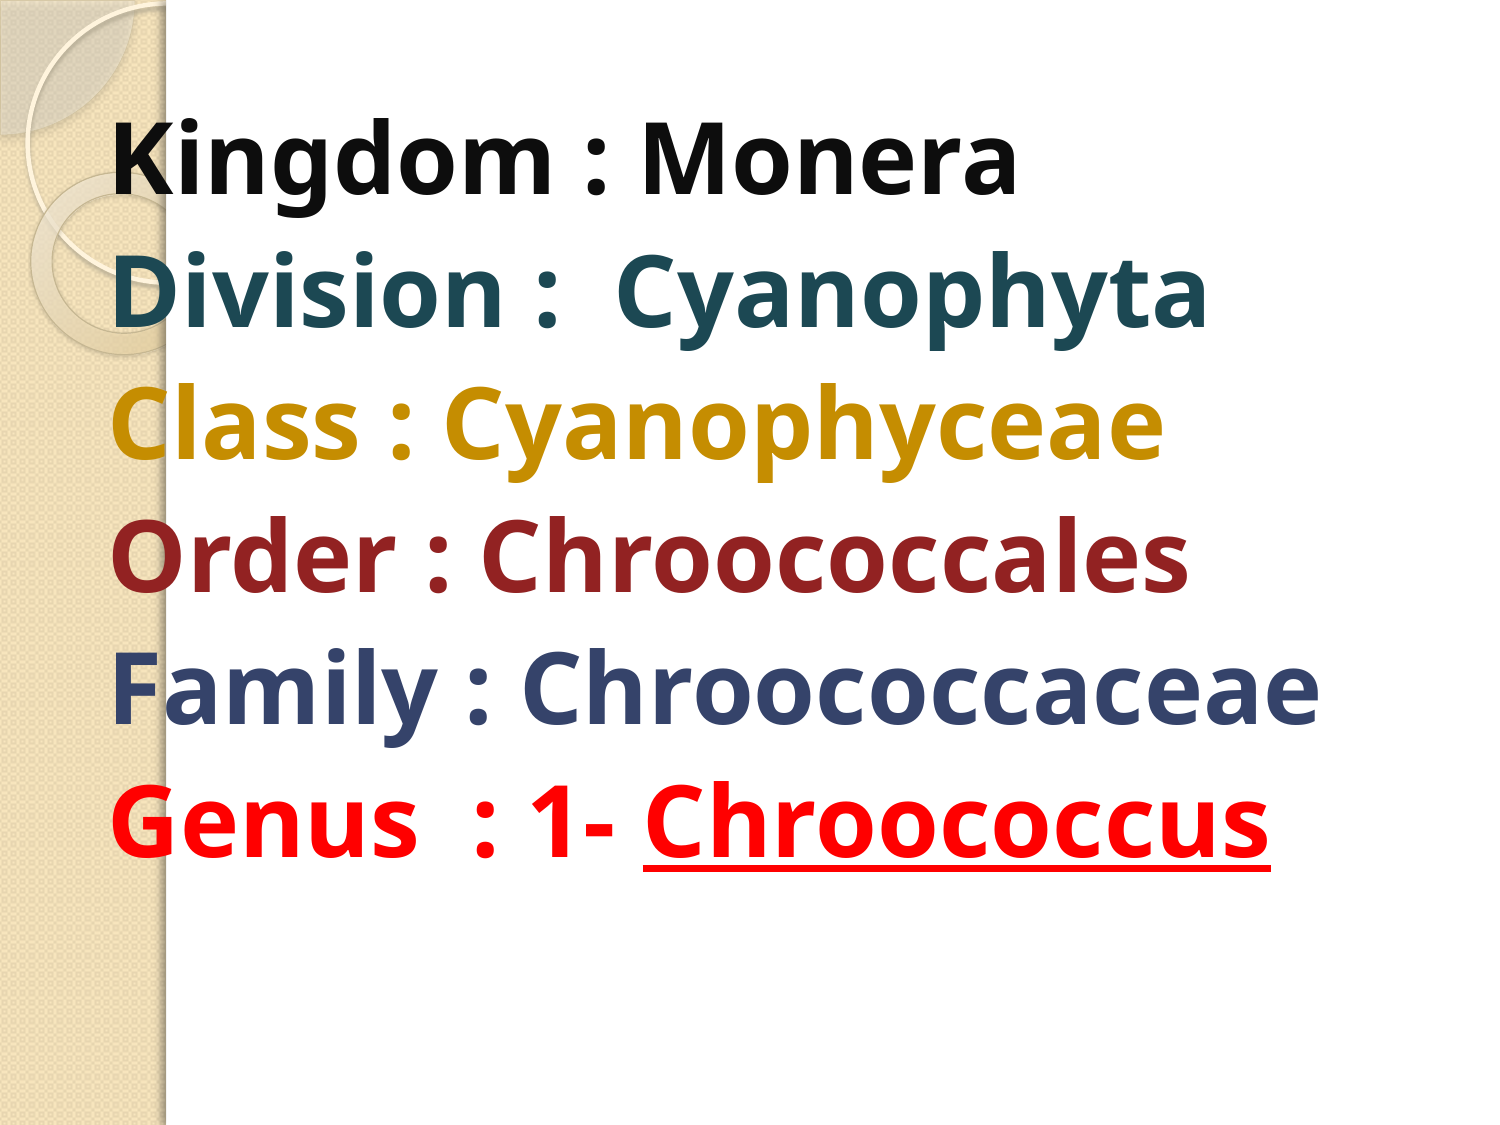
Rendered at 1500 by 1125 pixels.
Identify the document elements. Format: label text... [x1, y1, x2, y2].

list Kingdom : Monera Division : Cyanophyta Class : Cyanophyceae Order : Chroococcales Family : Chroococcaceae Genus : 1- Chroococcus [75, 87, 1425, 1063]
